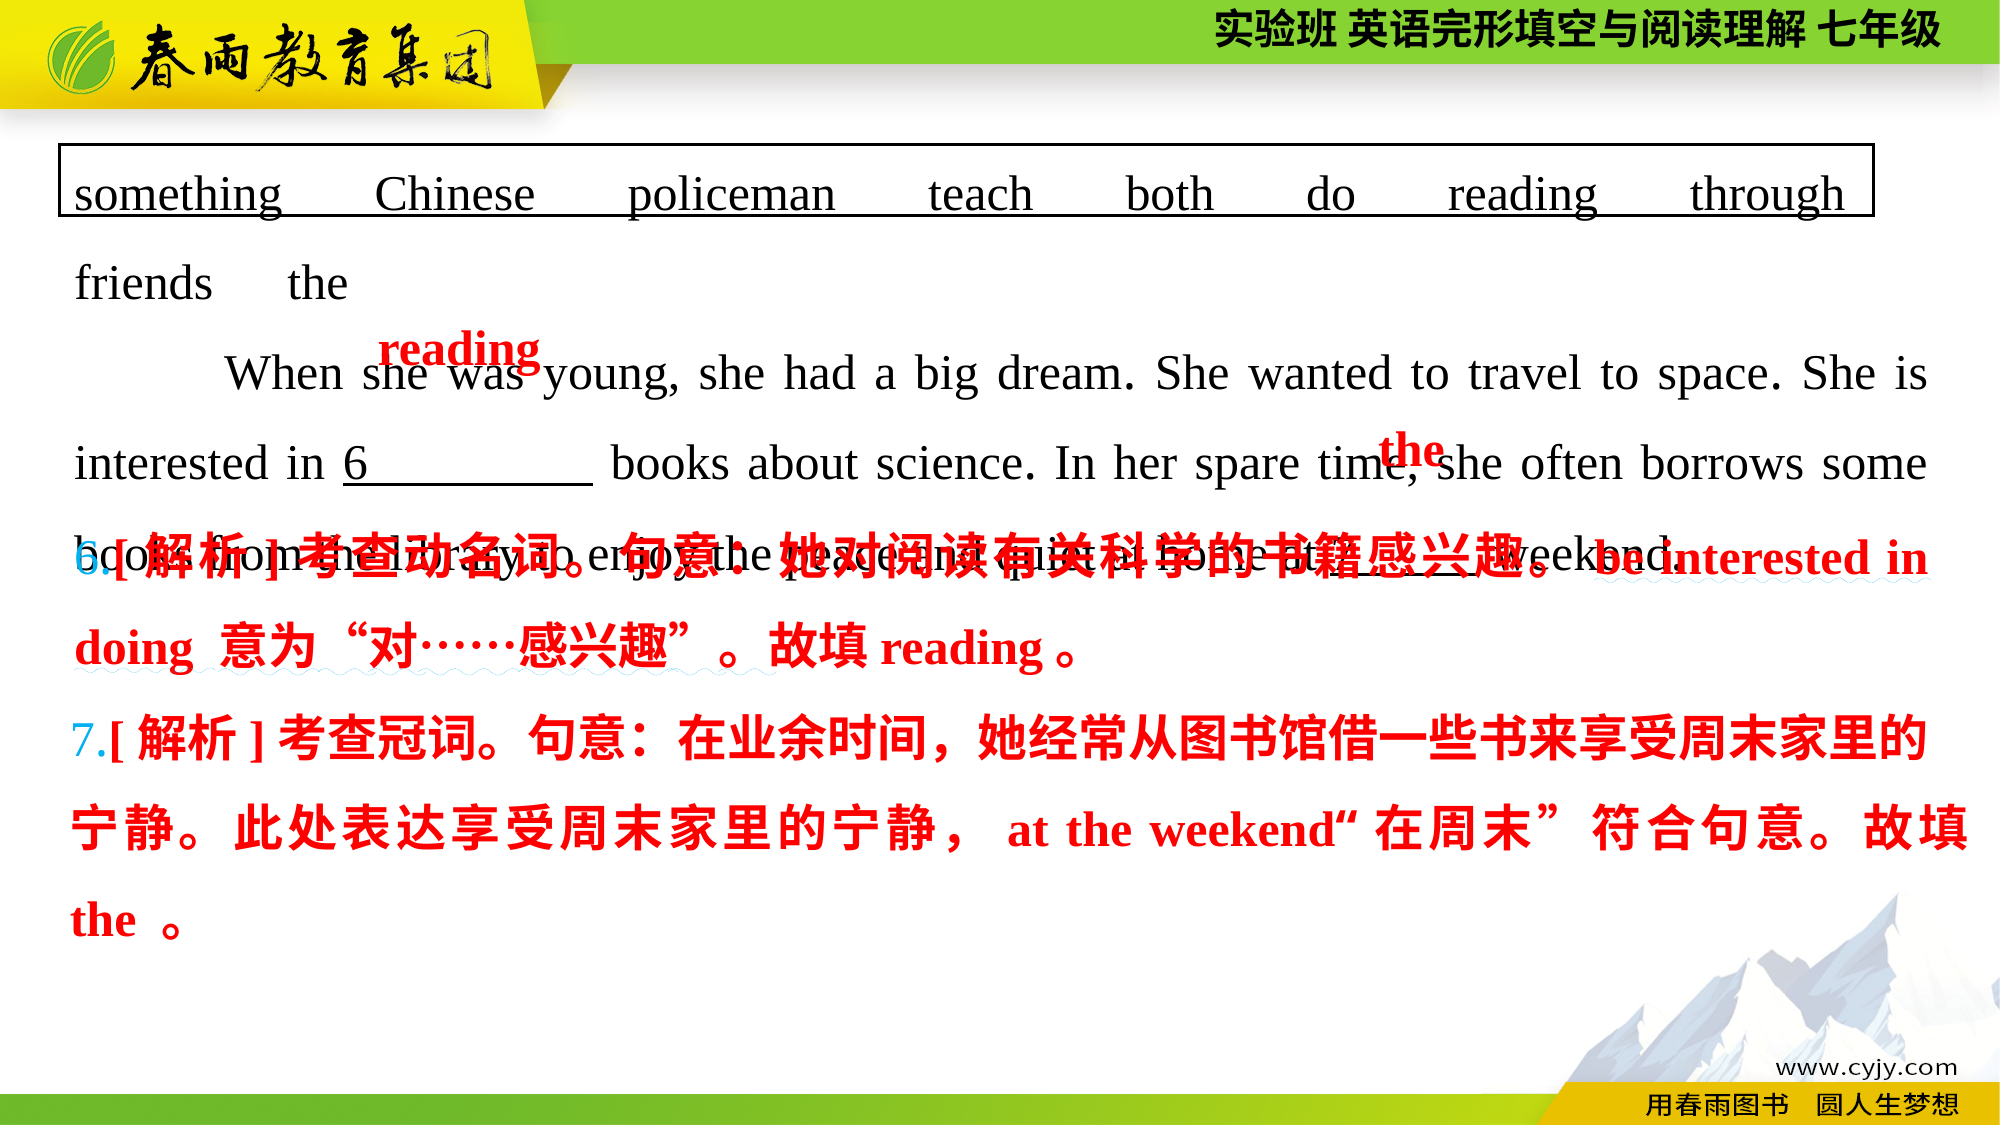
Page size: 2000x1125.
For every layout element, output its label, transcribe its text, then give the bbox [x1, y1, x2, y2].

text_box 7.[解析]考查冠词。句意：在业余时间，她经常从图书馆借一些书来享受周末家里的 宁静。此处表达享受周末家里的宁静，at the weekend“在周末”符合句意。故填the 。 [54, 668, 1996, 954]
text_box the [1363, 408, 1460, 484]
text_box reading [362, 308, 556, 384]
text_box 6.[解析]考查动名词。句意：她对阅读有关科学的书籍感兴趣。be interested in doing 意为“对……感兴趣”。故填reading。 [59, 486, 1944, 668]
text_box [59, 144, 1874, 216]
list something Chinese policeman teach both do reading through friends the When she was young, she had a big dream. She wanted to travel to space. She is interested in 6 books about science. In her spare time, she often borrows some books from the library to enjoy the peace and quiet at home at 7 weekend. [59, 122, 1944, 486]
picture [0, 0, 2000, 1125]
